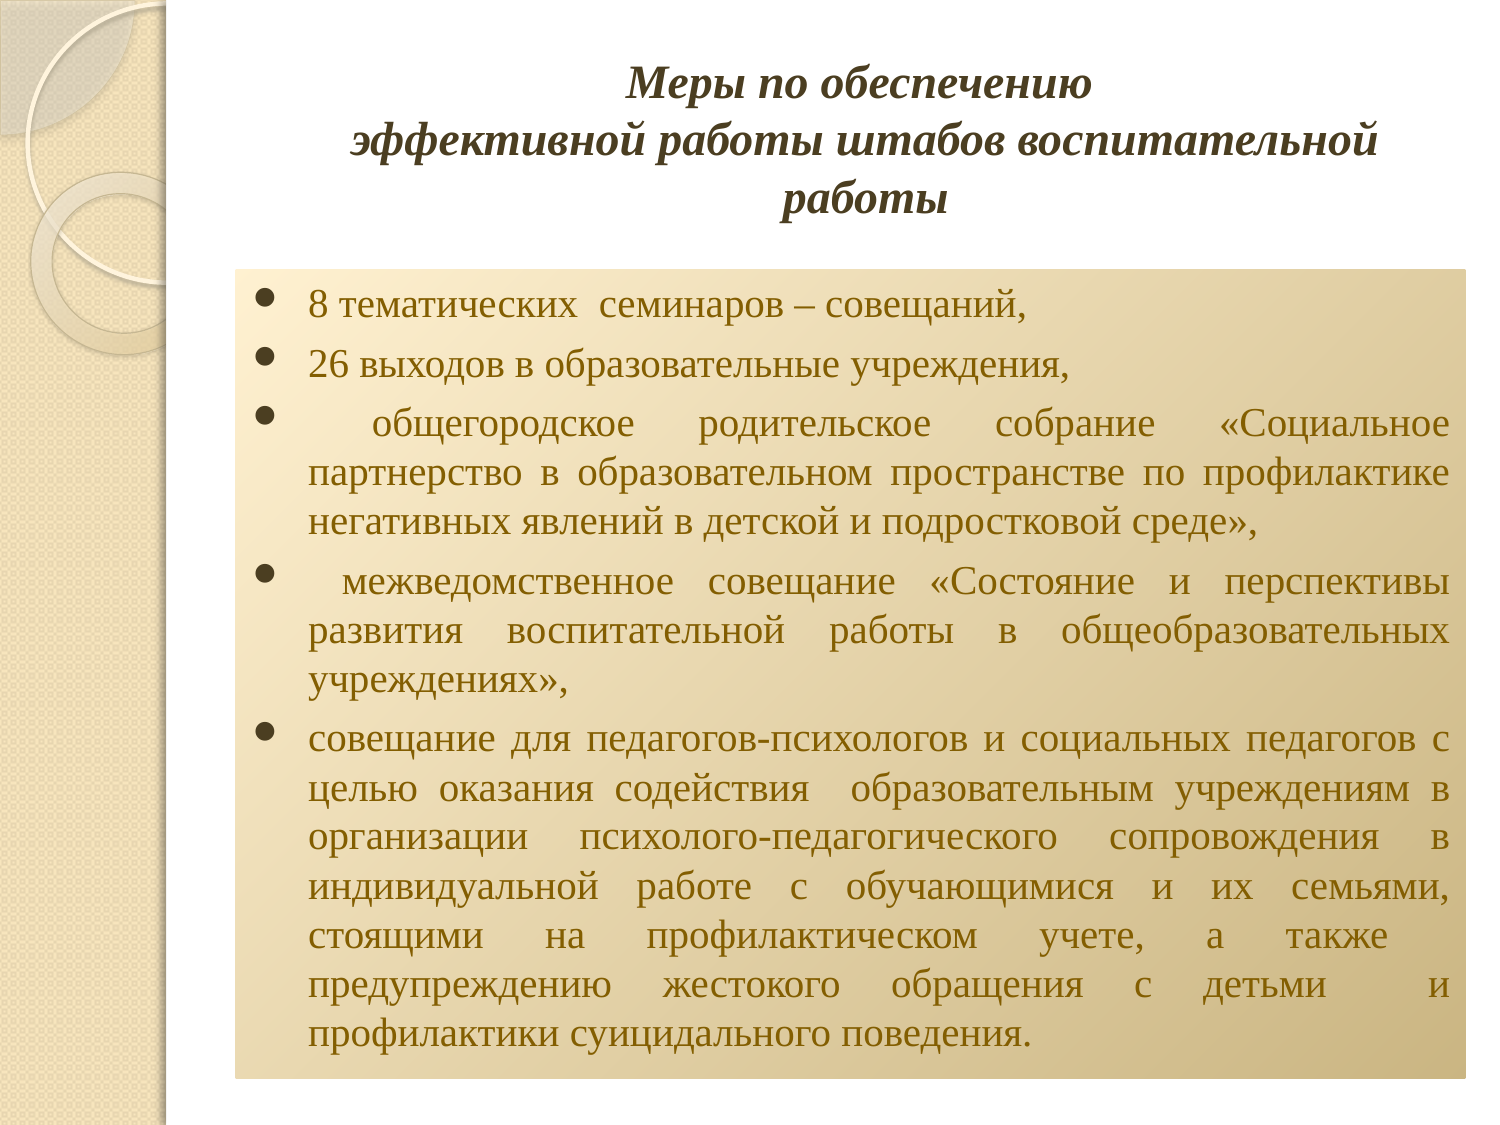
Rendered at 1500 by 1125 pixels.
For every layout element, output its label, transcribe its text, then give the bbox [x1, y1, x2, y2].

list 8 тематических семинаров – совещаний, 26 выходов в образовательные учреждения, общегородское родительское собрание «Социальное партнерство в образовательном пространстве по профилактике негативных явлений в детской и подростковой среде», межведомственное совещание «Состояние и перспективы развития воспитательной работы в общеобразовательных учреждениях», совещание для педагогов-психологов и социальных педагогов с целью оказания содействия образовательным учреждениям в организации психолого-педагогического сопровождения в индивидуальной работе с обучающимися и их семьями, стоящими на профилактическом учете, а также предупреждению жестокого обращения с детьми и профилактики суицидального поведения. [235, 269, 1466, 1079]
title Меры по обеспечению эффективной работы штабов воспитательной работы [304, 42, 1427, 231]
